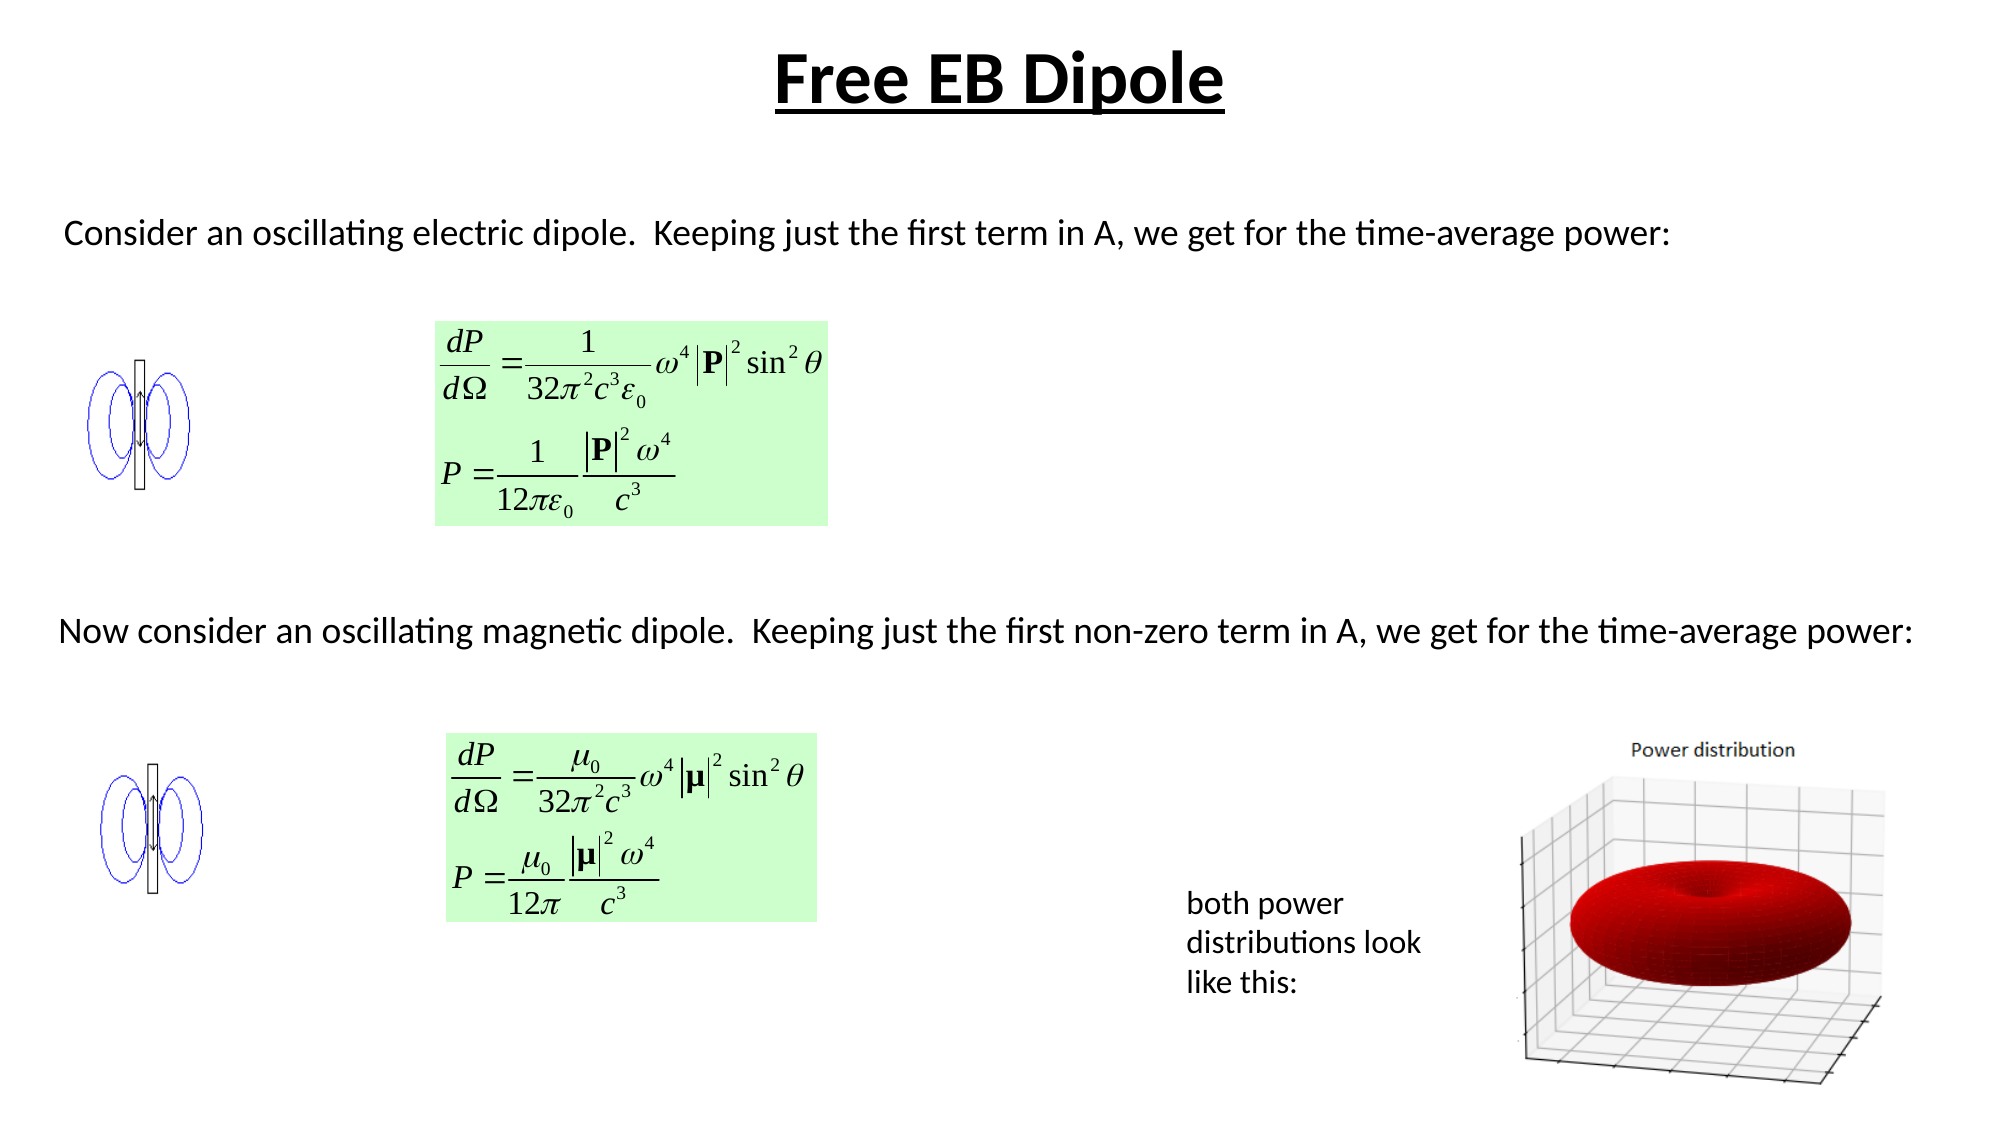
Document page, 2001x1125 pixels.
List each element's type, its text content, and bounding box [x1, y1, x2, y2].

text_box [446, 733, 818, 922]
text_box Now consider an oscillating magnetic dipole. Keeping just the first non-zero term in A, we get for the time-average power: [43, 599, 1957, 659]
text_box Consider an oscillating electric dipole. Keeping just the first term in A, we get for the time-average power: [49, 201, 1962, 261]
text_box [38, 283, 294, 563]
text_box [51, 687, 308, 967]
text_box both power distributions look like this: [1171, 873, 1485, 1008]
picture [1507, 732, 1932, 1094]
title Free EB Dipole [656, 13, 1344, 128]
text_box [434, 320, 829, 526]
